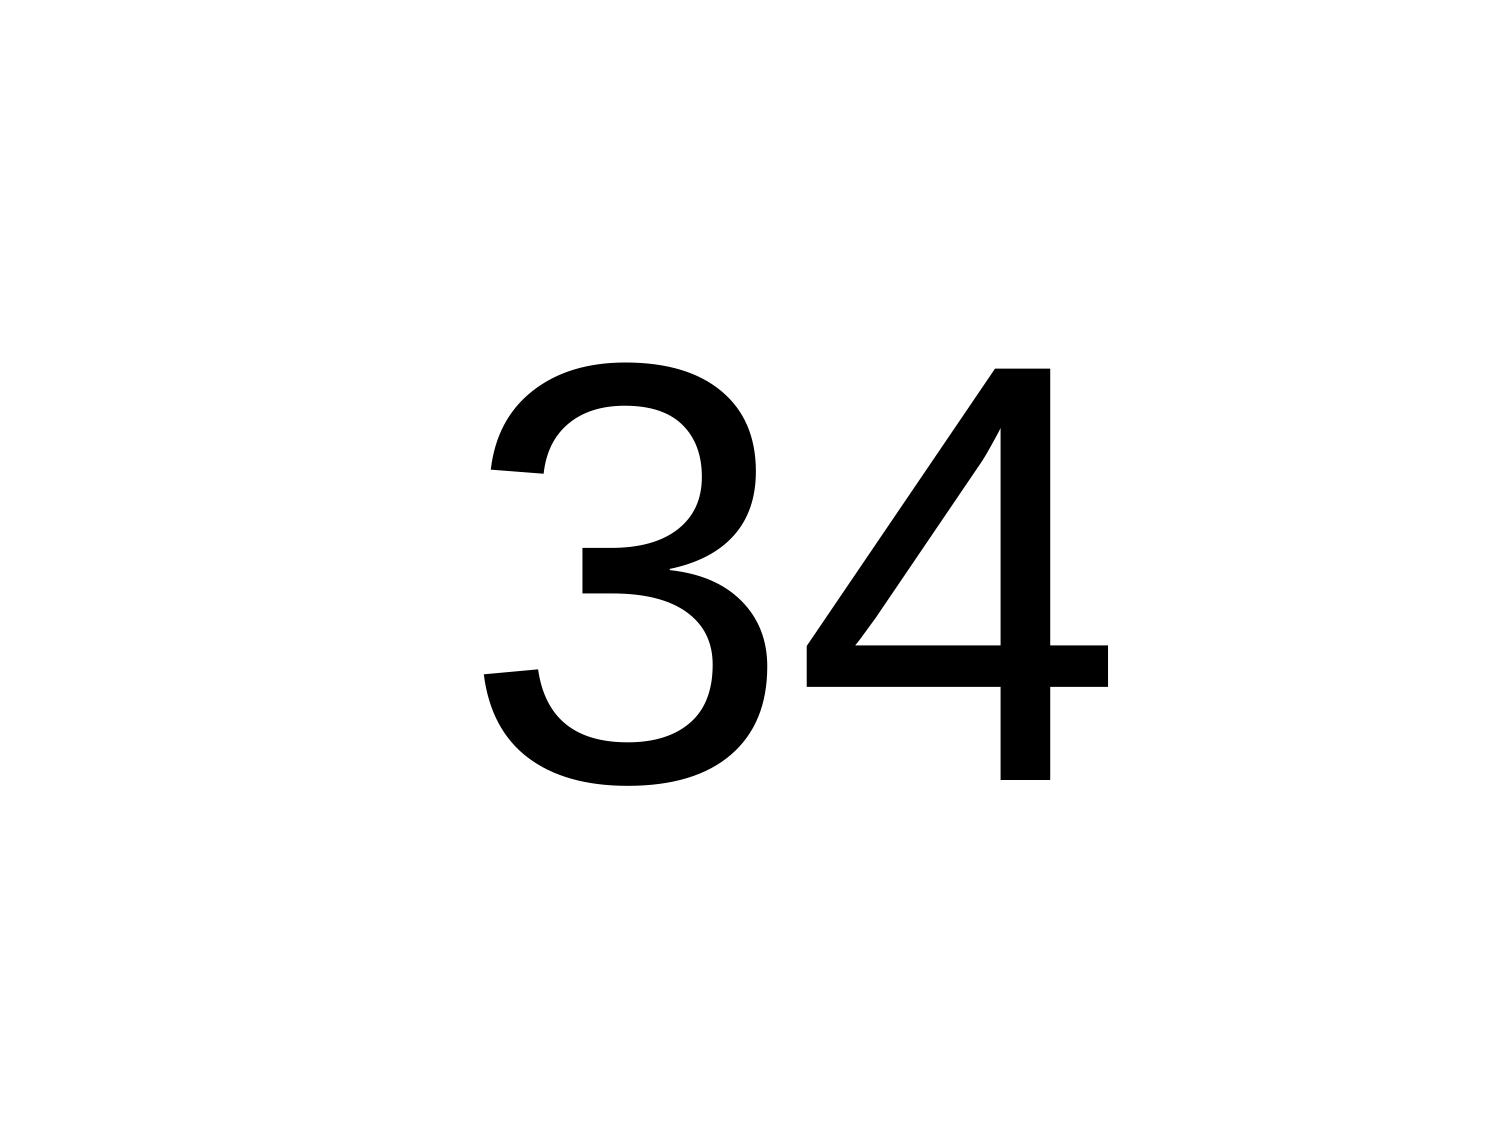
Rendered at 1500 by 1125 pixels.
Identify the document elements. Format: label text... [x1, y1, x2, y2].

text_box 34 [349, 174, 1238, 908]
